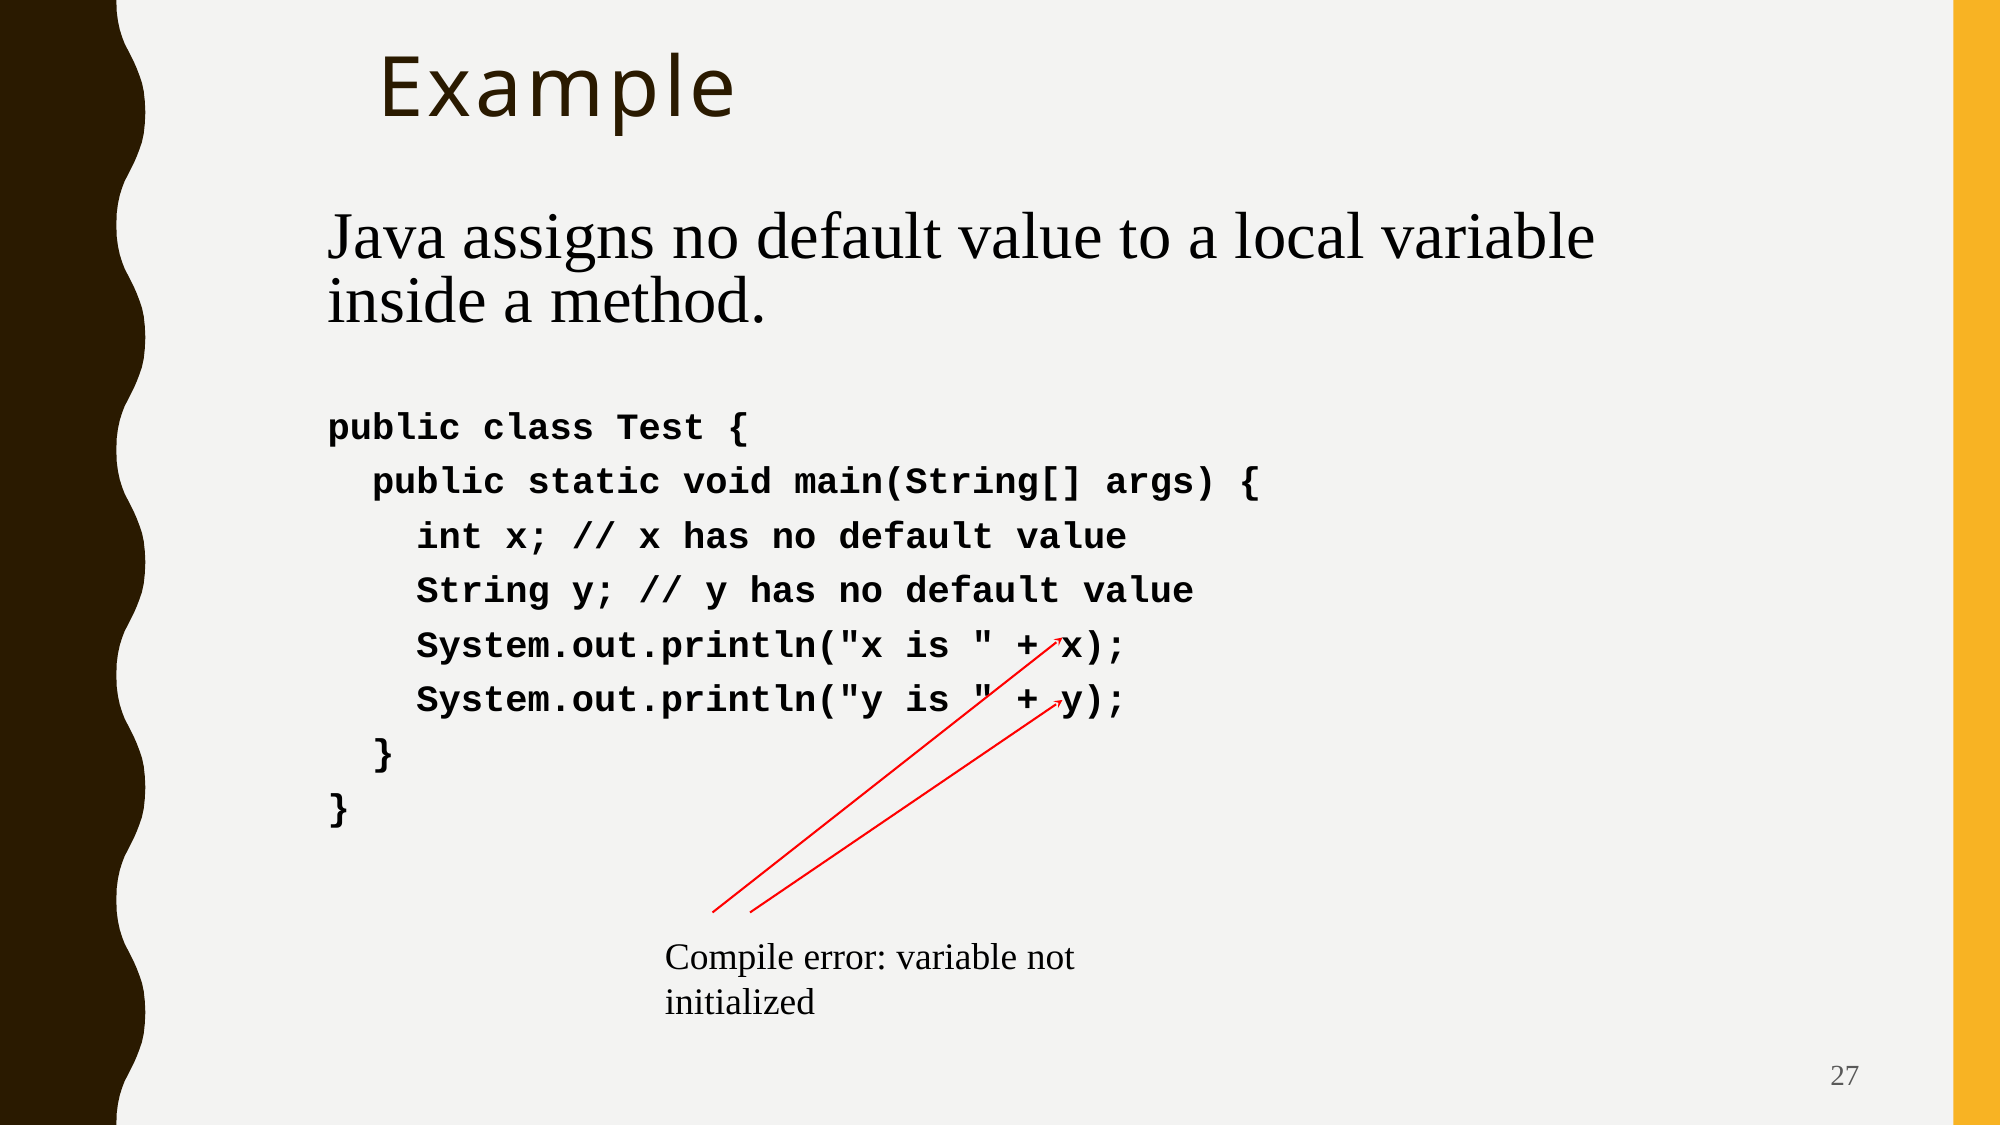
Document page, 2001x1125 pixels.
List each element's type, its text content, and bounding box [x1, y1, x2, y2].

list public class Test { public static void main(String[] args) { int x; // x has no default value String y; // y has no default value System.out.println("x is " + x); System.out.println("y is " + y); } } [312, 399, 1725, 838]
text_box Java assigns no default value to a local variable inside a method. [312, 200, 1725, 313]
slide_number 27 [1412, 1045, 1875, 1103]
text_box [1053, 637, 1063, 646]
title Example [362, 37, 1638, 147]
text_box [1053, 699, 1063, 709]
text_box Compile error: variable not initialized [650, 924, 1213, 1030]
